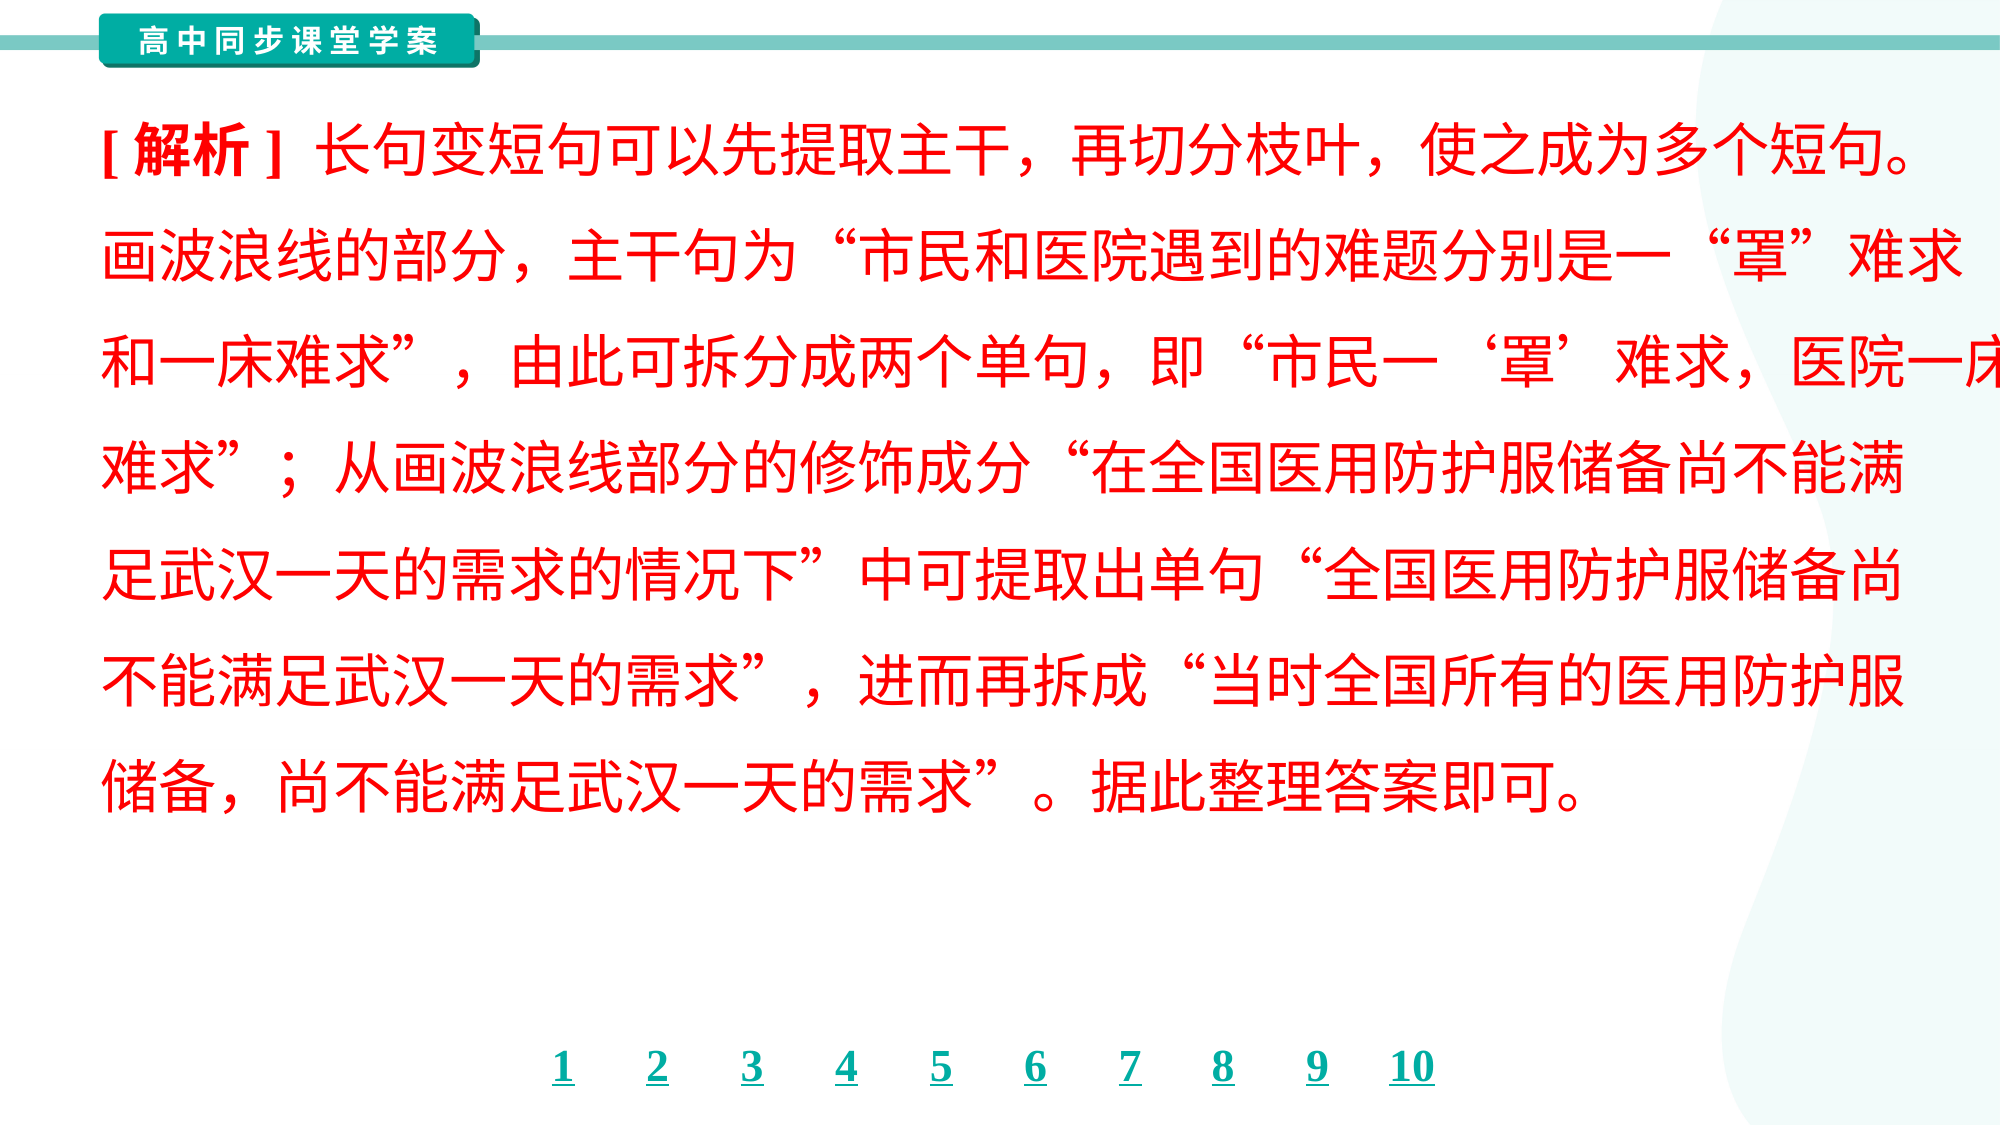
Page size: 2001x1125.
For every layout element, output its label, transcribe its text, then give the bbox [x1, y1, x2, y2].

picture [0, 0, 2000, 1125]
text_box [解析] 长句变短句可以先提取主干，再切分枝叶，使之成为多个短句。 画波浪线的部分，主干句为“市民和医院遇到的难题分别是一“罩”难求 和一床难求”，由此可拆分成两个单句，即“市民一‘罩’难求，医院一床 难求”；从画波浪线部分的修饰成分“在全国医用防护服储备尚不能满 足武汉一天的需求的情况下”中可提取出单句“全国医用防护服储备尚 不能满足武汉一天的需求”，进而再拆成“当时全国所有的医用防护服 储备，尚不能满足武汉一天的需求”。据此整理答案即可。 [100, 76, 1899, 821]
